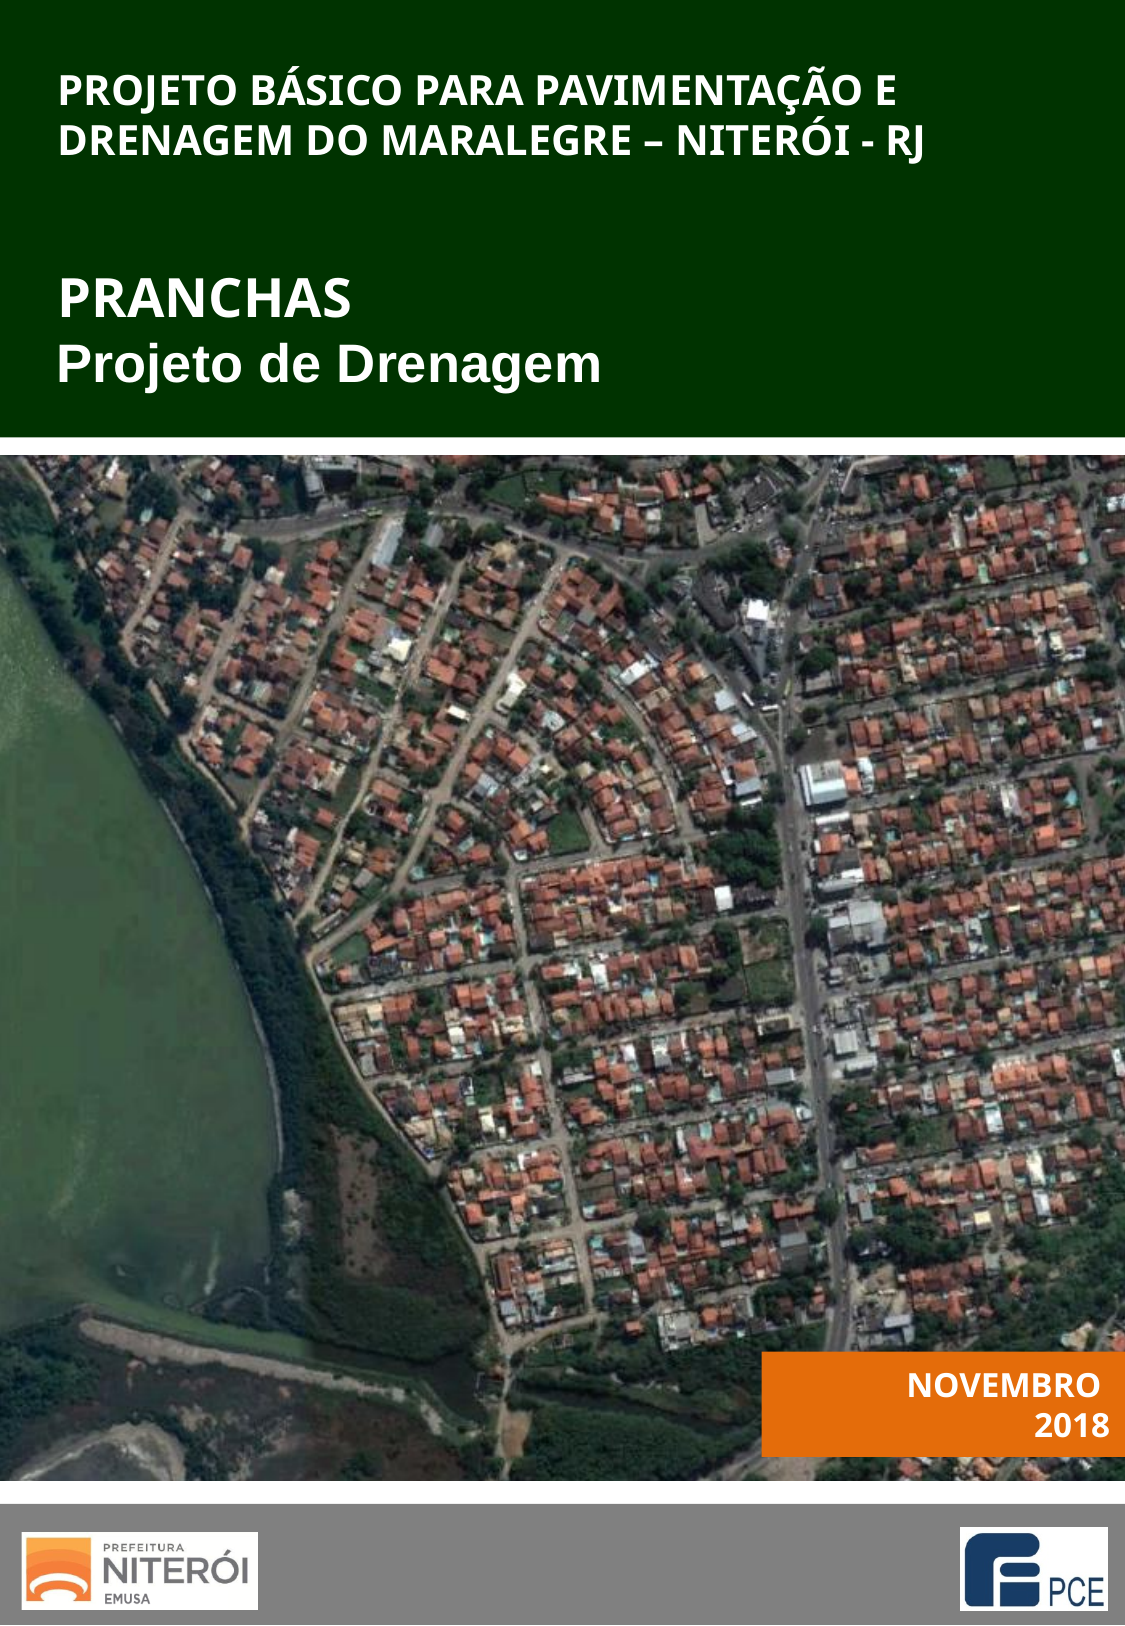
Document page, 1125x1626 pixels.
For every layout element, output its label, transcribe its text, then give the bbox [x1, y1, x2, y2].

picture [960, 1527, 1109, 1611]
text_box PROJETO BÁSICO PARA PAVIMENTAÇÃO E DRENAGEM DO MARALEGRE – NITERÓI - RJ PRANCHAS Projeto de Drenagem [0, 0, 1125, 439]
text_box [0, 1502, 1125, 1625]
picture [0, 455, 1125, 1481]
picture [21, 1532, 259, 1610]
